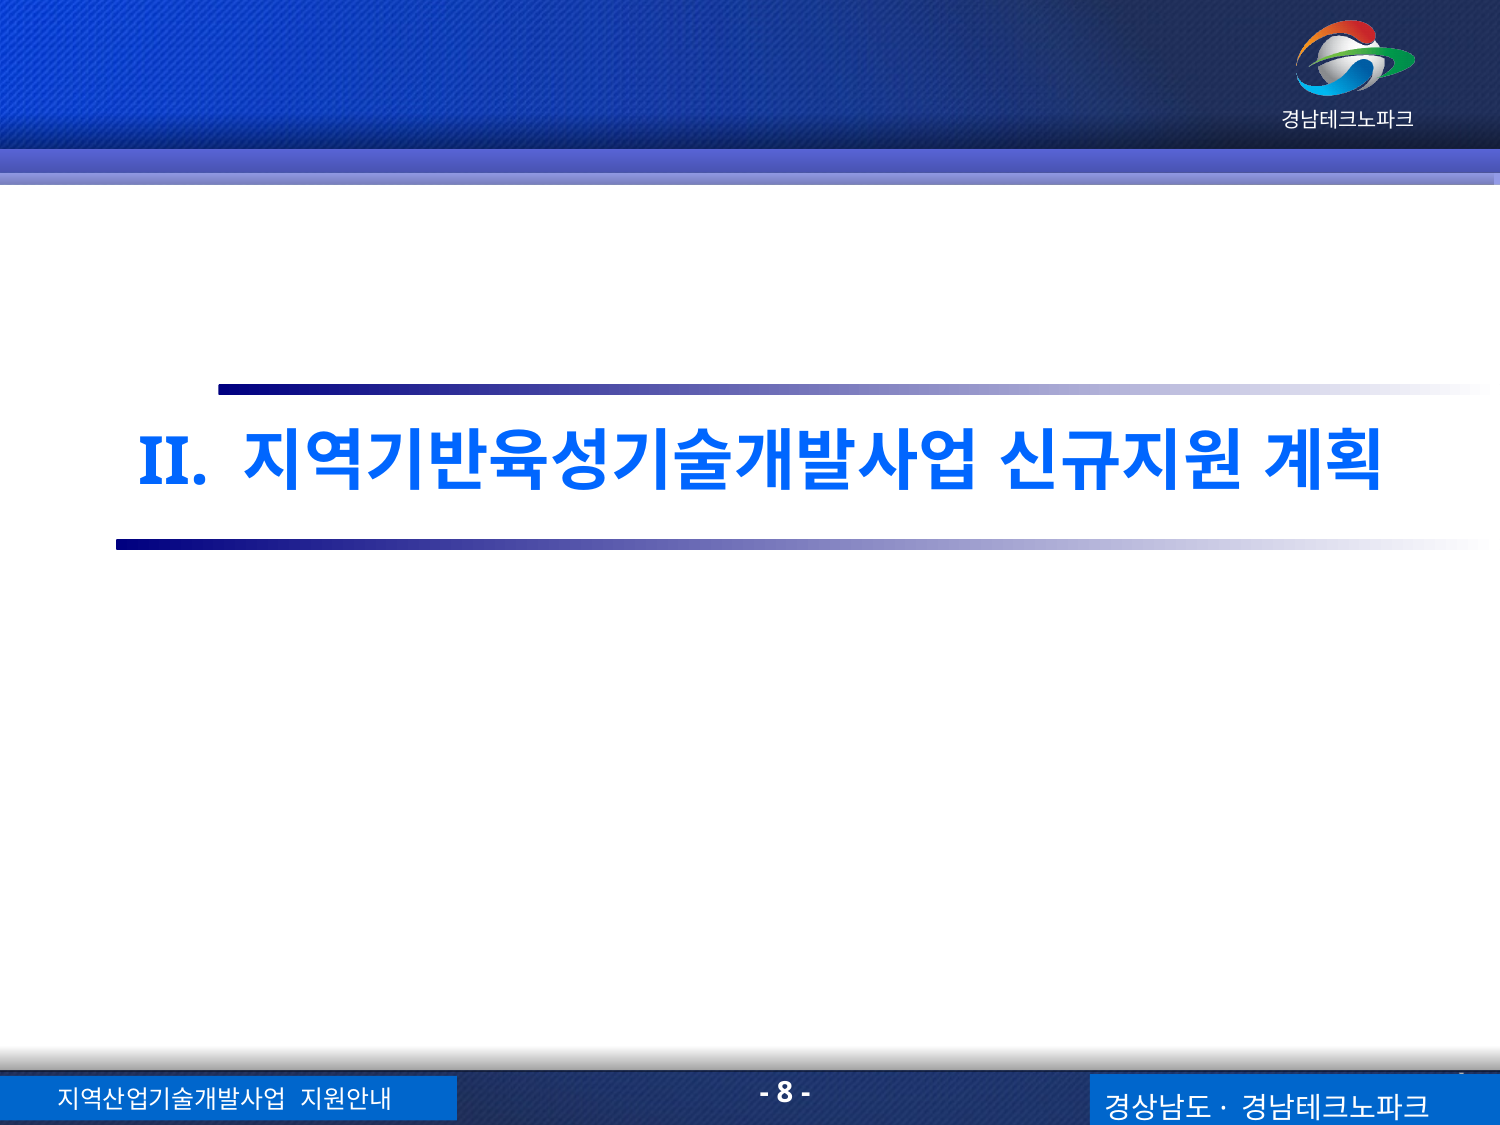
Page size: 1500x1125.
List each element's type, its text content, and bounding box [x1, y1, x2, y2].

picture [0, 0, 1500, 148]
text_box II. 지역기반육성기술개발사업 신규지원 계획 [123, 410, 1483, 505]
text_box [116, 538, 1500, 551]
picture [0, 1071, 1500, 1125]
text_box [218, 383, 1500, 396]
